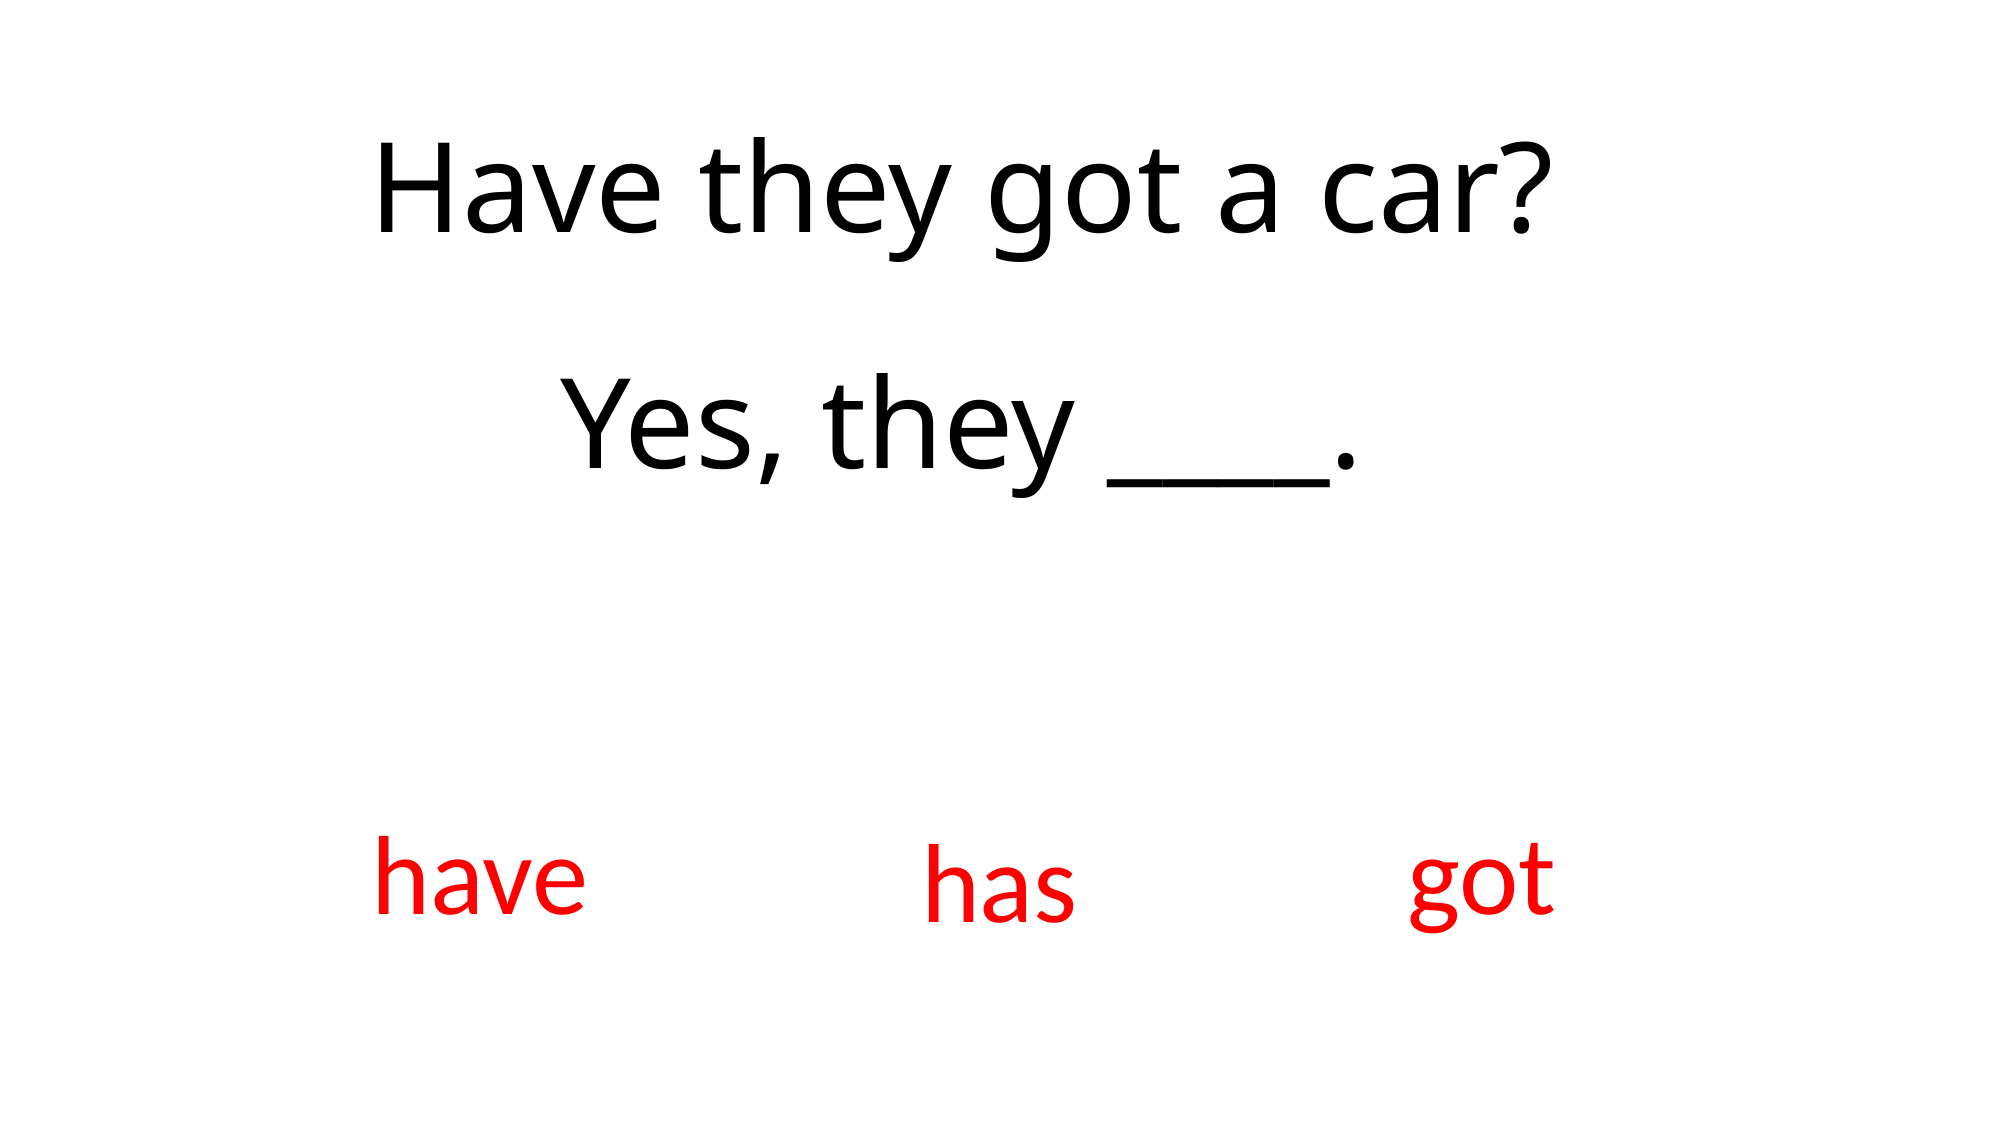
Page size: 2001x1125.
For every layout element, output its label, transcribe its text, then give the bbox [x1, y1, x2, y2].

text_box got [1392, 794, 1578, 944]
text_box Yes, they ____. [51, 310, 1873, 547]
text_box has [906, 802, 1115, 953]
text_box have [356, 794, 629, 944]
title Have they got a car? [51, 73, 1873, 310]
